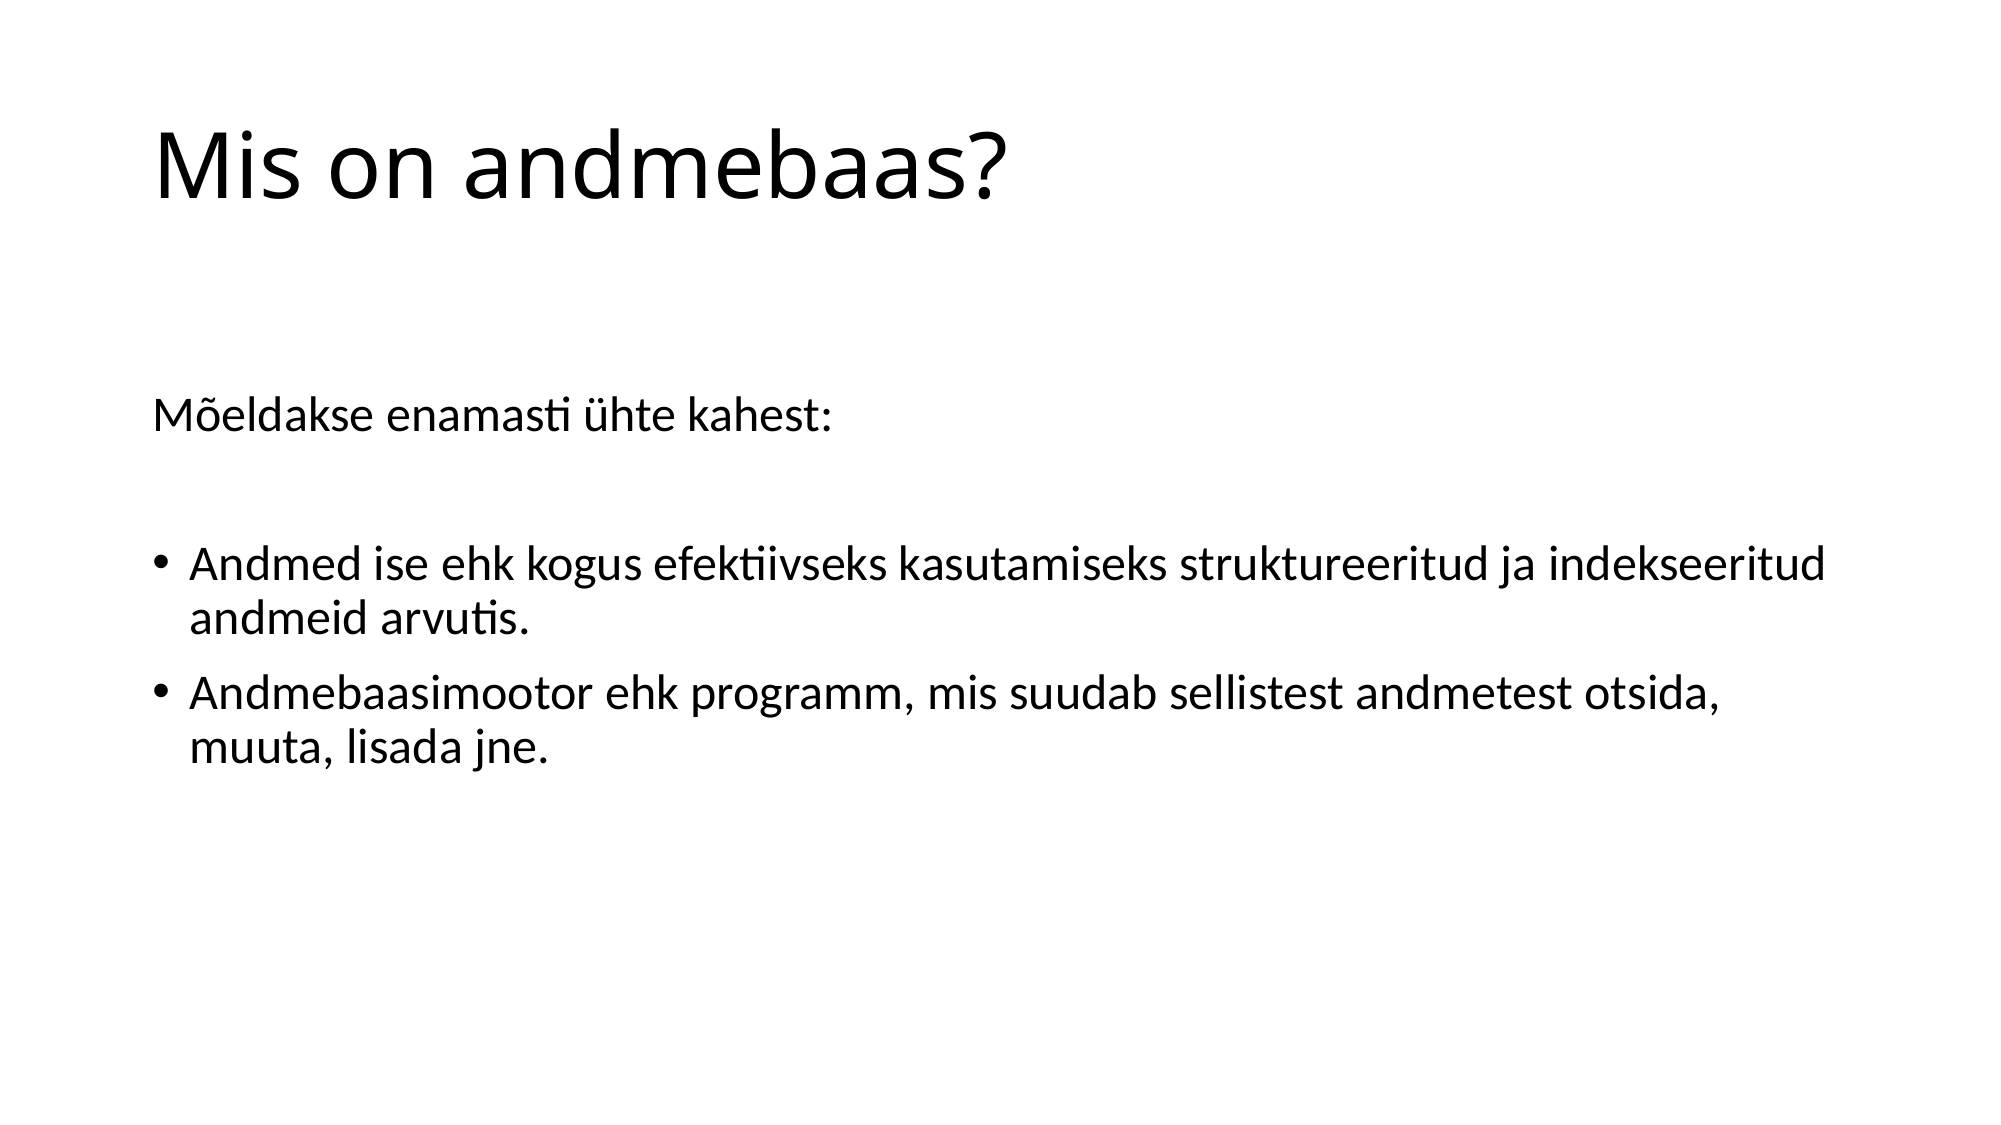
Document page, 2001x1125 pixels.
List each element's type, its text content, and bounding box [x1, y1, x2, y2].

title Mis on andmebaas? [137, 59, 1863, 278]
list Mõeldakse enamasti ühte kahest: Andmed ise ehk kogus efektiivseks kasutamiseks struktureeritud ja indekseeritud andmeid arvutis. Andmebaasimootor ehk programm, mis suudab sellistest andmetest otsida, muuta, lisada jne. [137, 299, 1863, 1014]
